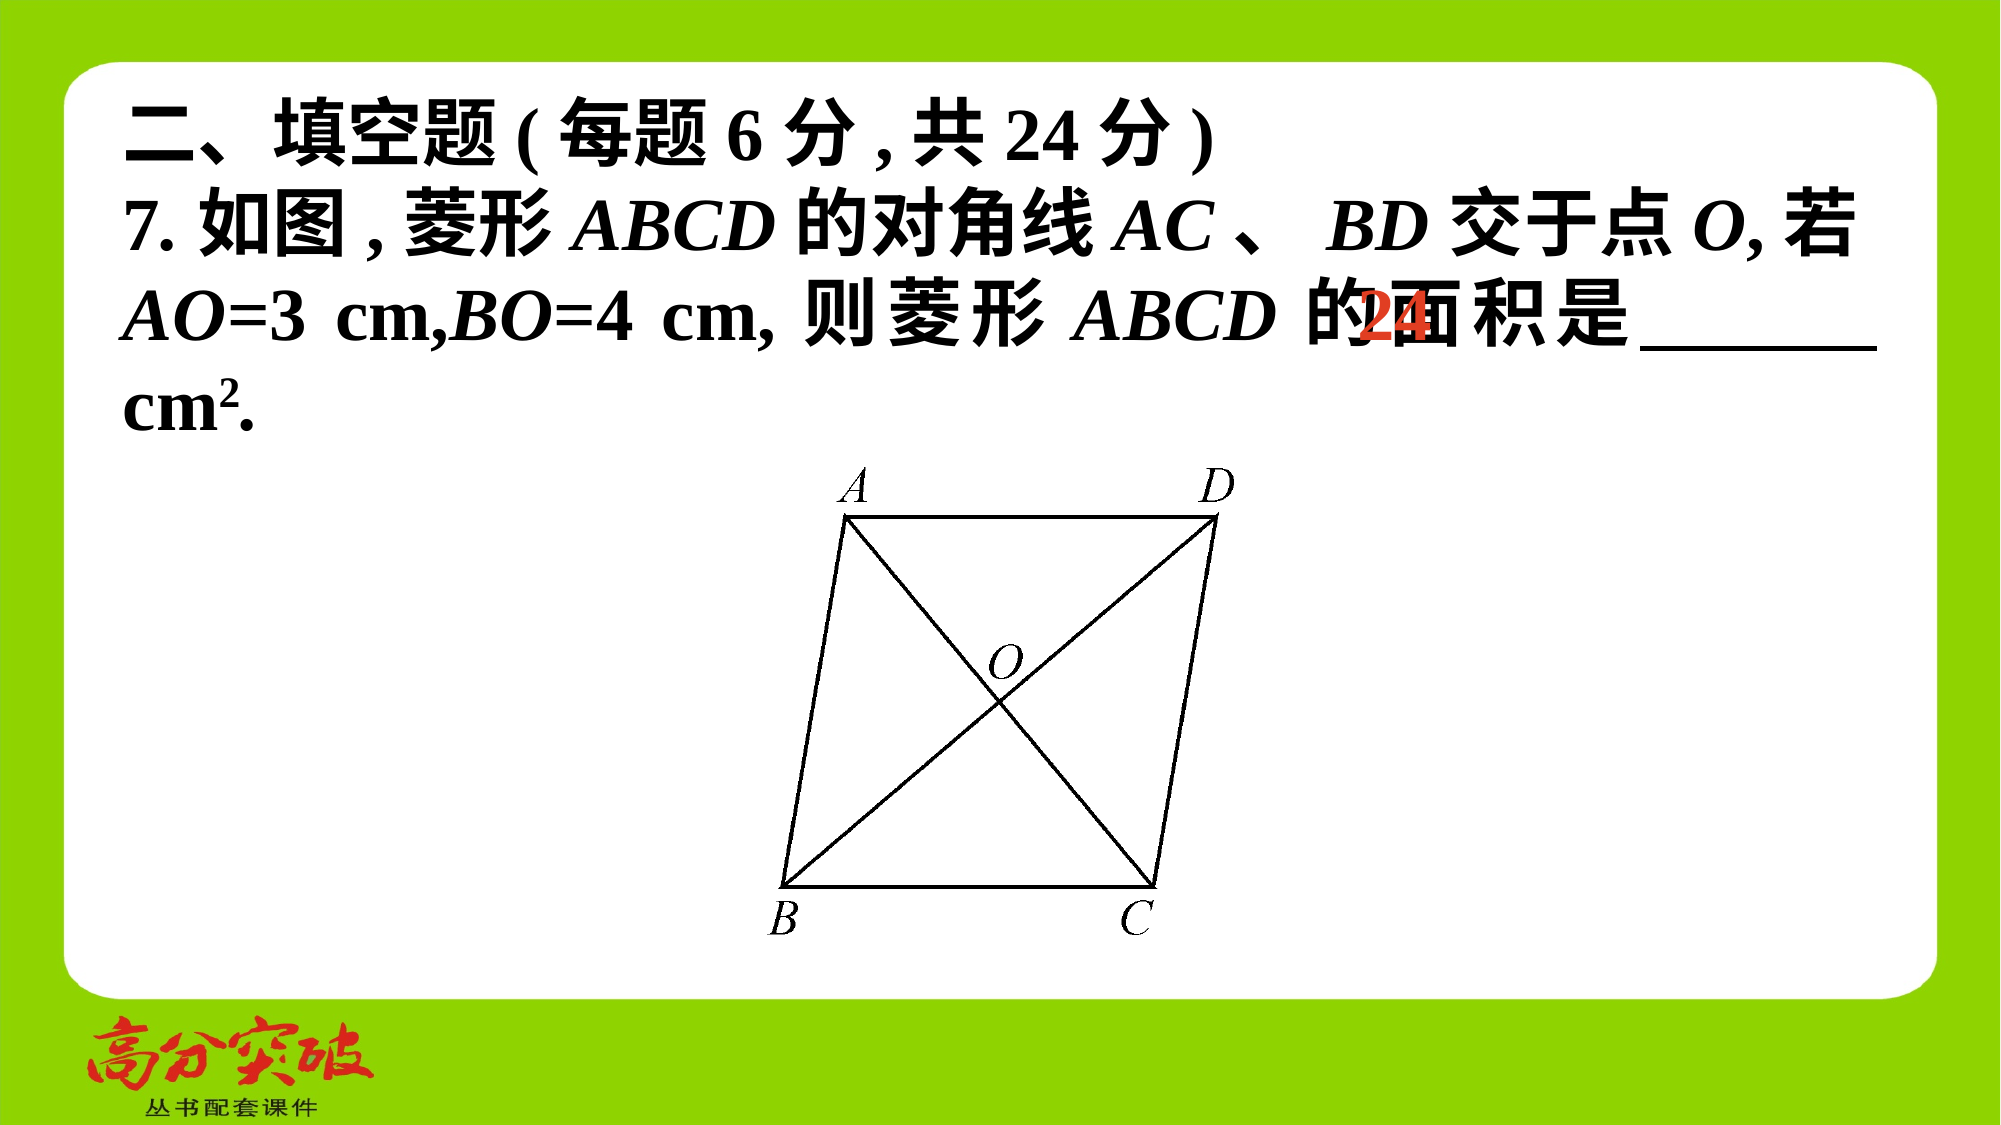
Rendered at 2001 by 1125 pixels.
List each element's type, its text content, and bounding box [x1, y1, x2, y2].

text_box 24 [1342, 257, 1454, 363]
picture [0, 0, 2001, 1125]
text_box 二、填空题(每题6分,共24分) 7.如图,菱形ABCD的对角线AC、BD交于点O,若AO=3 cm,BO=4 cm,则菱形ABCD的面积是 cm2. [108, 78, 1892, 453]
